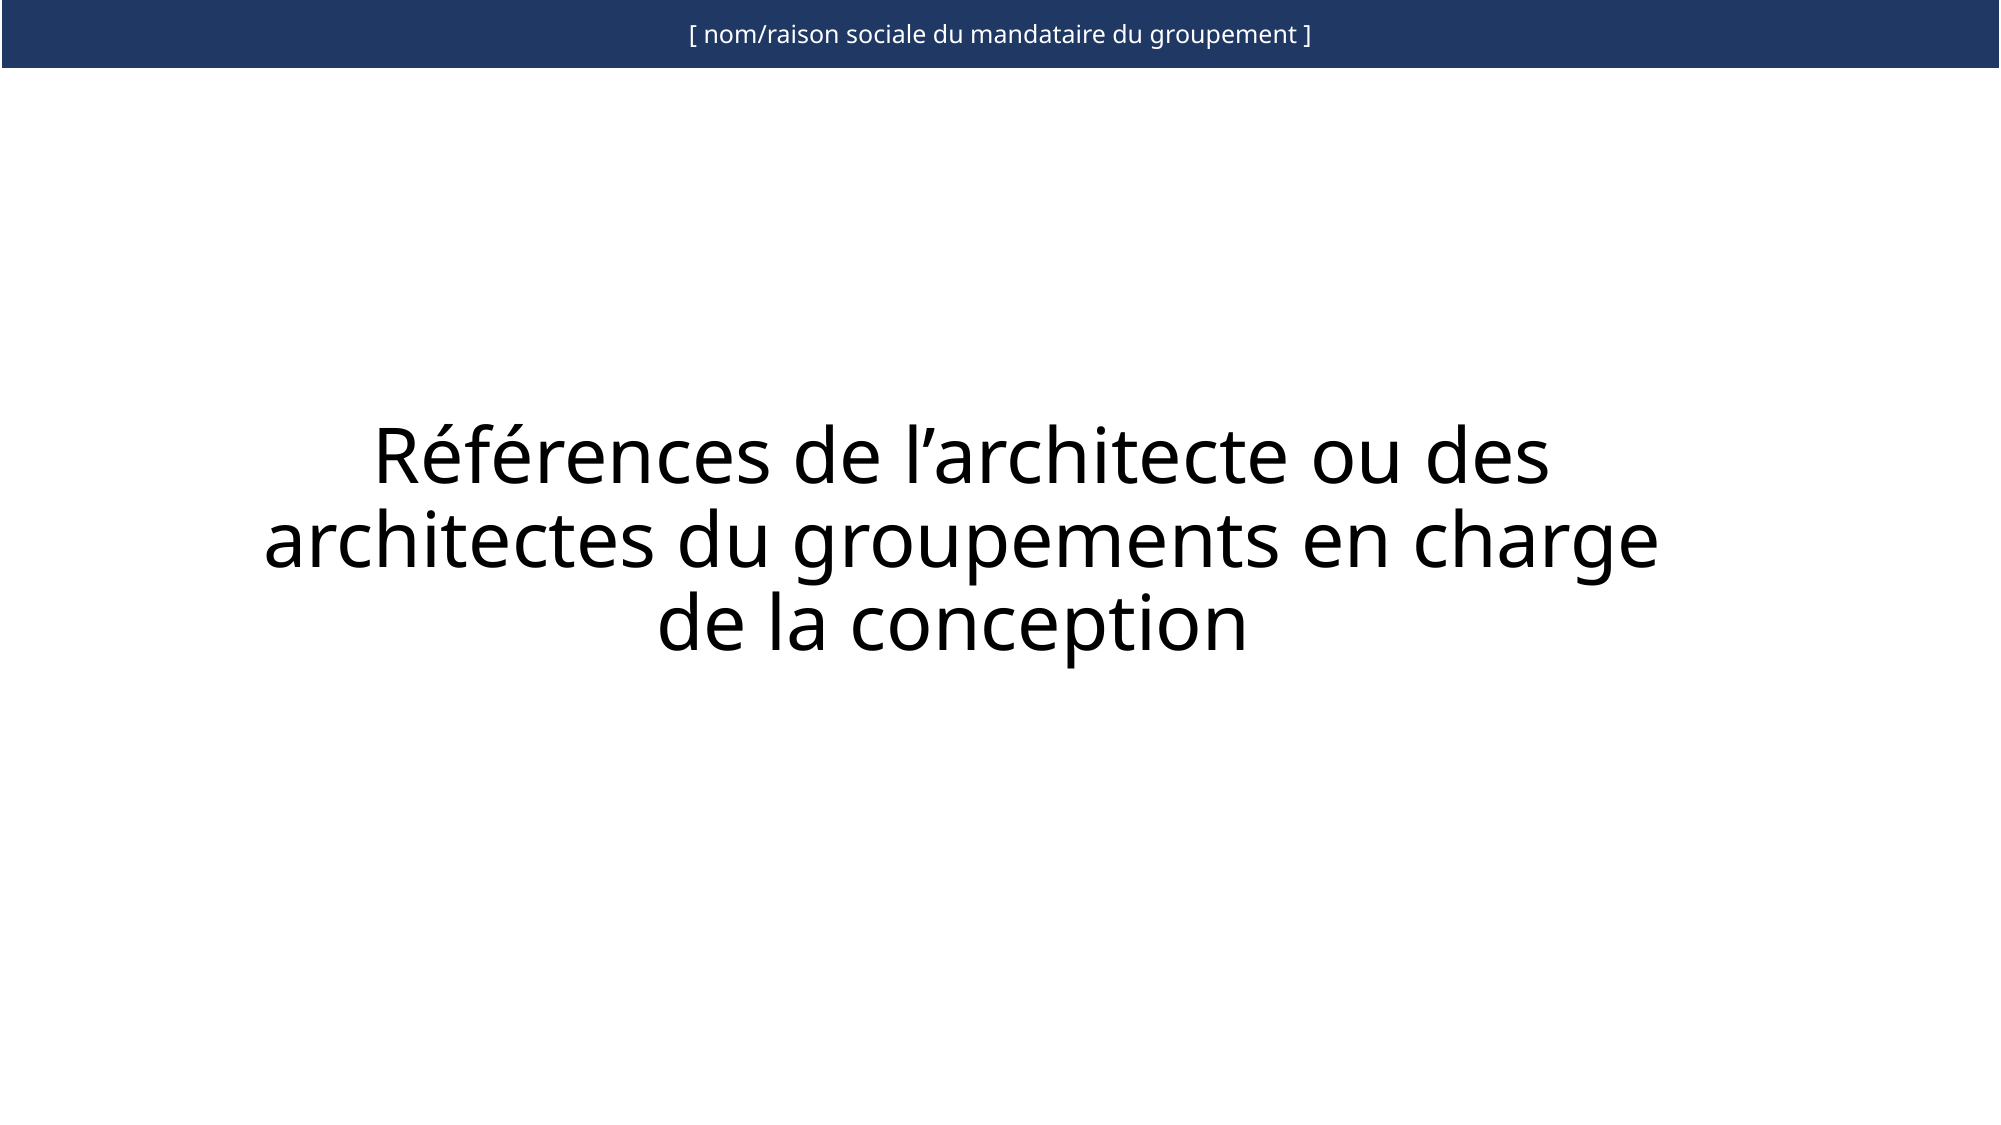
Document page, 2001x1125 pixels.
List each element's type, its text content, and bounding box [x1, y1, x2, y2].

text_box Références de l’architecte ou des architectes du groupements en charge de la conception [213, 296, 1714, 689]
table_header [ nom/raison sociale du mandataire du groupement ] [2, 0, 1999, 68]
